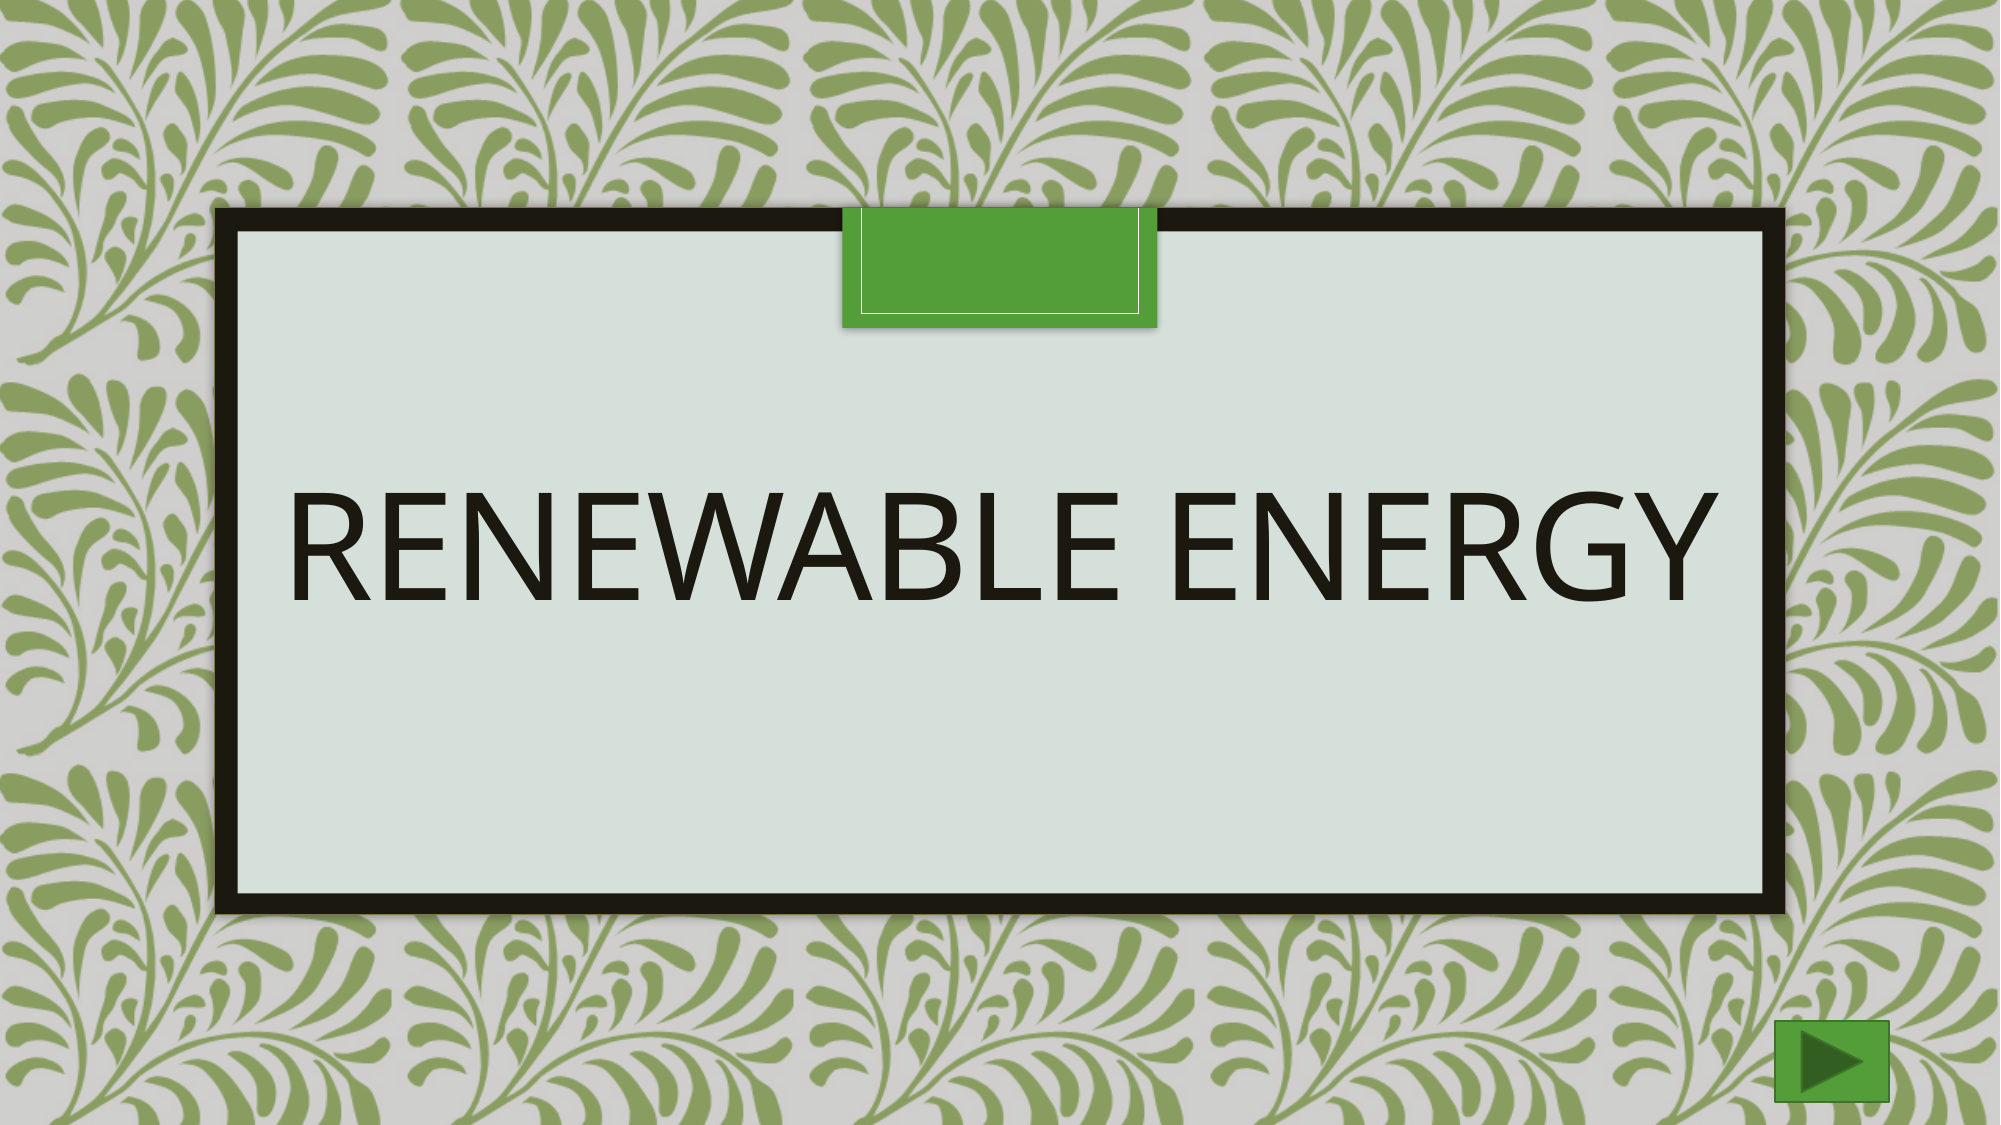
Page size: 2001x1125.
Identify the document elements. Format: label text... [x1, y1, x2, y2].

title Renewable Energy [256, 343, 1744, 769]
text_box [1774, 1020, 1890, 1103]
